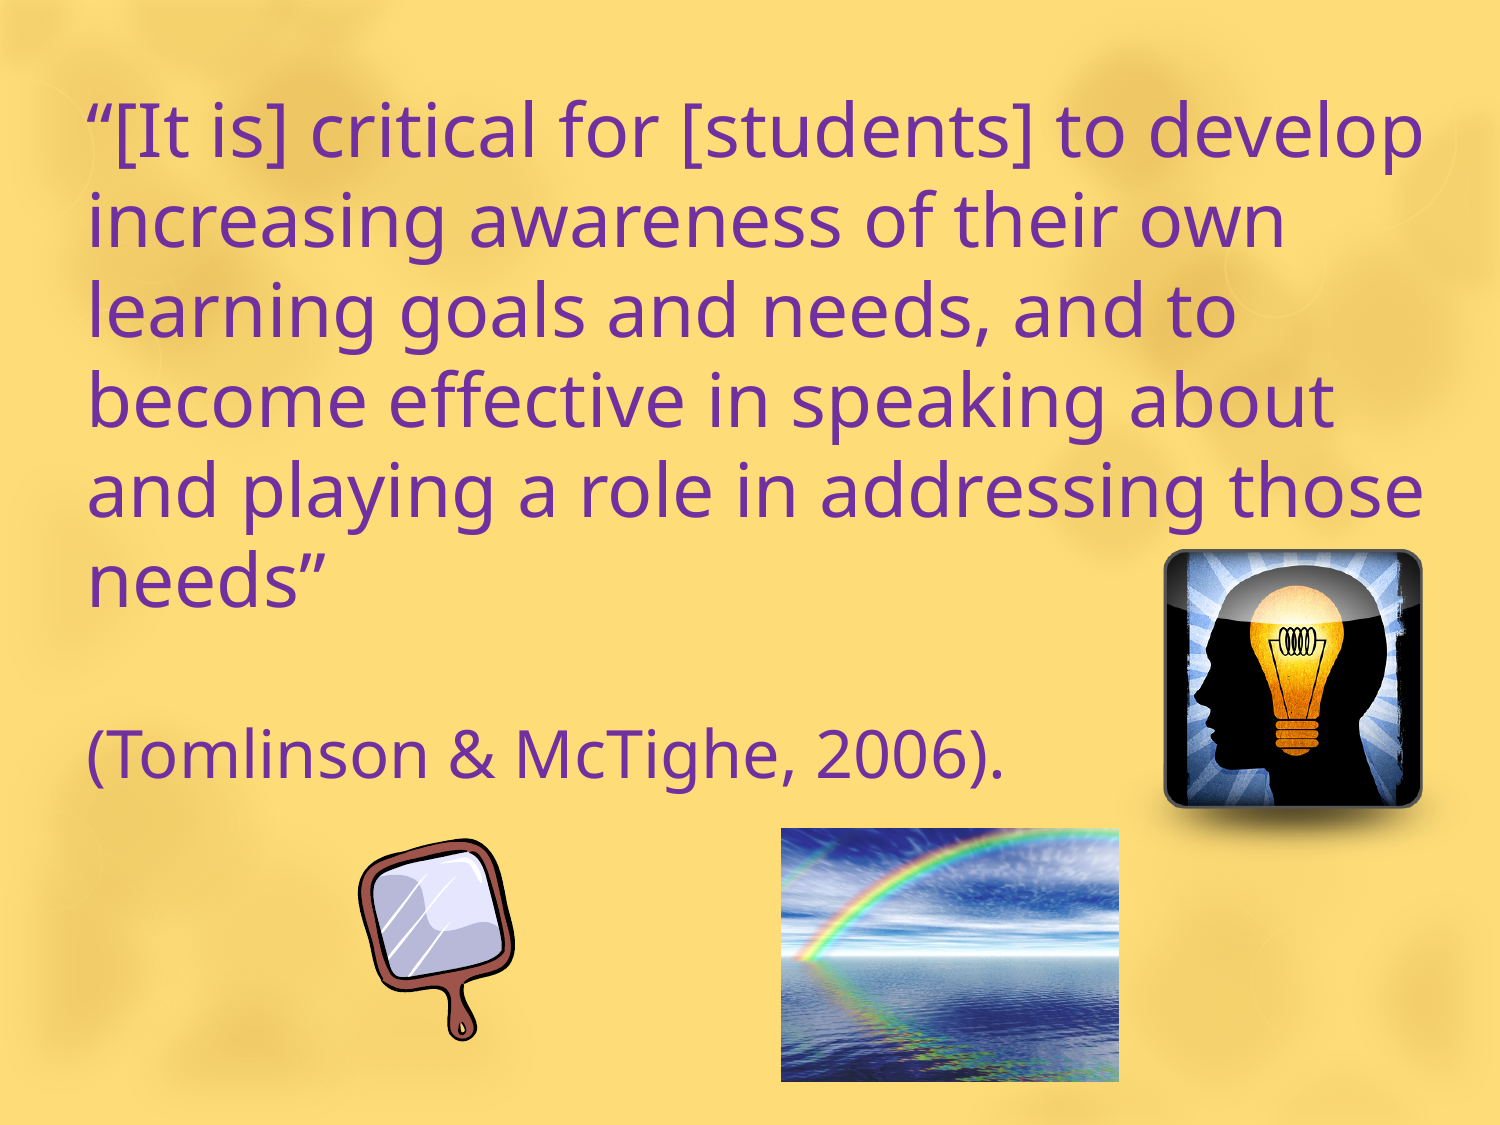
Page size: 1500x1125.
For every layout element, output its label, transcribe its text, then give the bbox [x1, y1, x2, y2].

text_box “[It is] critical for [students] to develop increasing awareness of their own learning goals and needs, and to become effective in speaking about and playing a role in addressing those needs” (Tomlinson & McTighe, 2006). [71, 74, 1472, 800]
picture [355, 833, 520, 1046]
picture [780, 549, 1472, 1082]
